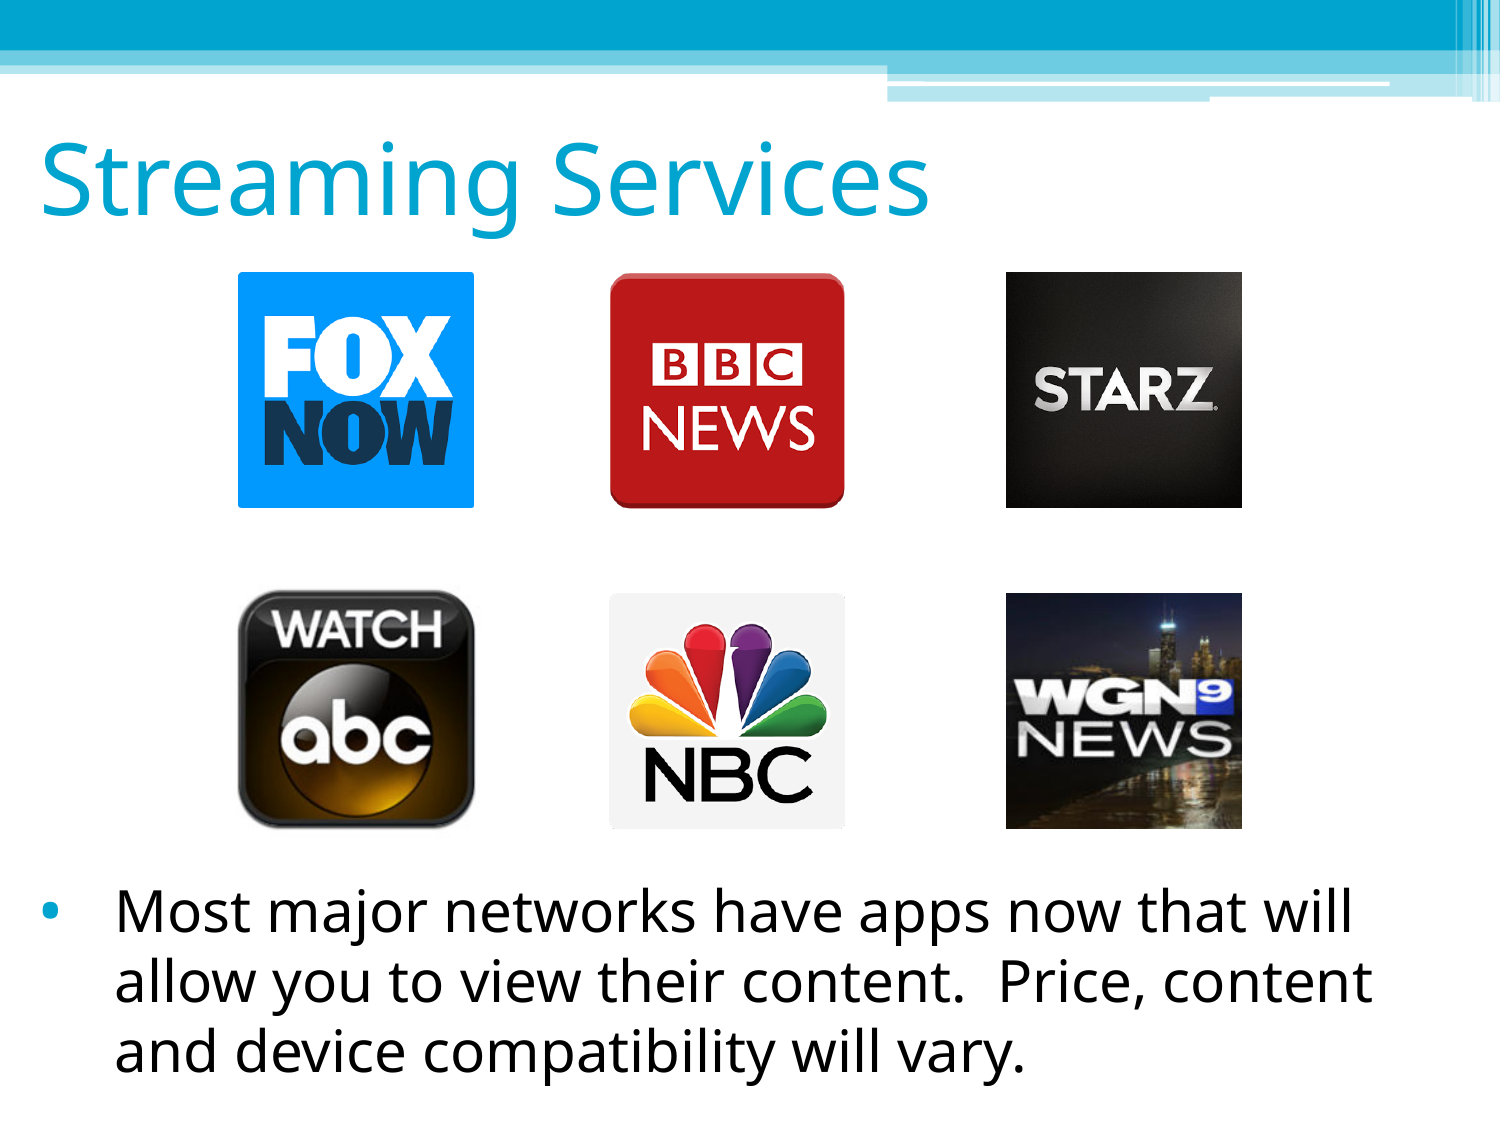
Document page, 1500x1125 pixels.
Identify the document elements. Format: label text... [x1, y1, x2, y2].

picture [1006, 593, 1242, 829]
picture [238, 272, 474, 508]
picture [217, 575, 496, 846]
picture [1006, 272, 1242, 508]
picture [609, 593, 845, 829]
title Streaming Services [24, 87, 1375, 263]
text_box Most major networks have apps now that will allow you to view their content. Price, content and device compatibility will vary. [24, 866, 1475, 1098]
picture [599, 262, 855, 519]
